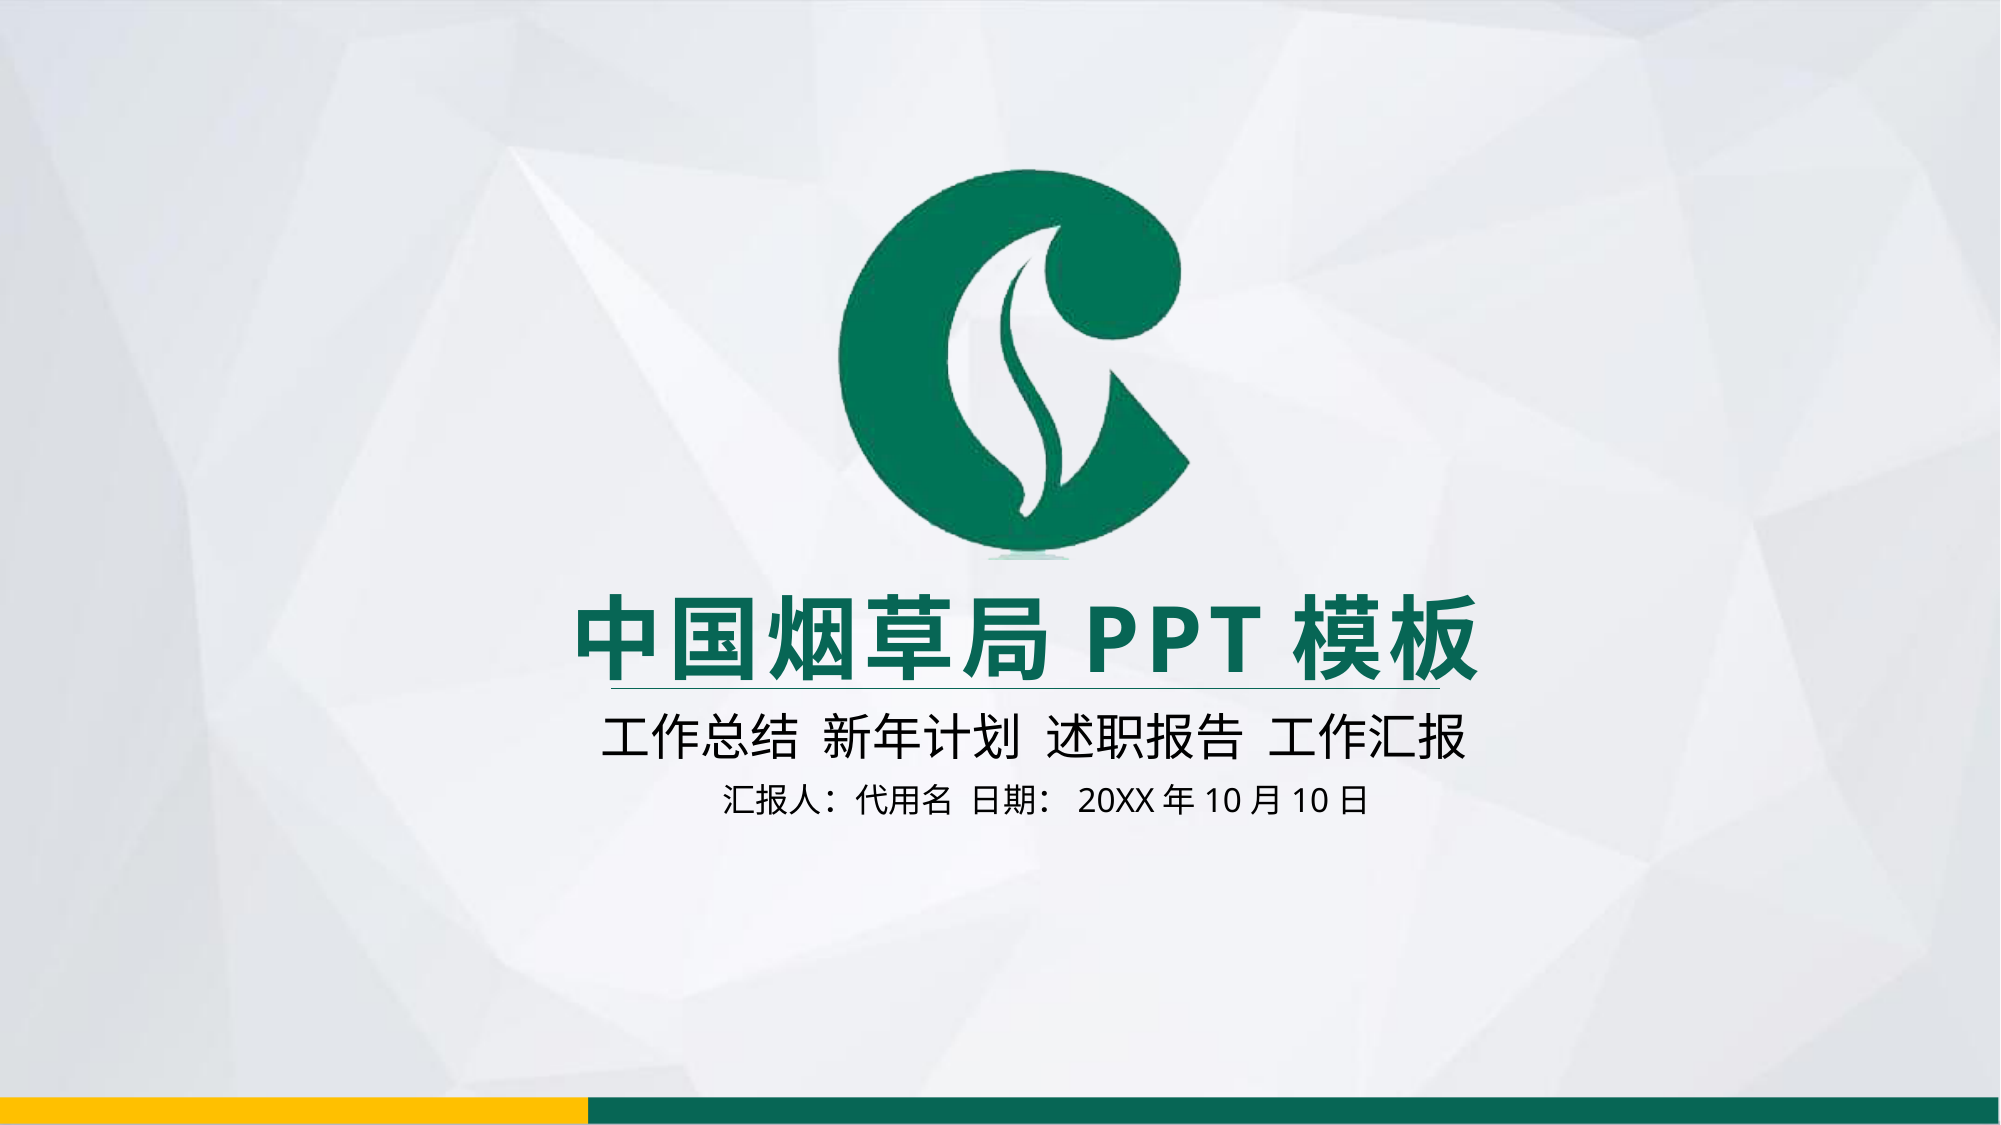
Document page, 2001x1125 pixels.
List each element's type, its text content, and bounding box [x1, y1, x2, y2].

text_box [0, 1096, 589, 1125]
text_box 中国烟草局PPT模板 [555, 573, 1496, 699]
picture [0, 0, 2001, 1125]
text_box [589, 1096, 1999, 1125]
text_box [582, 698, 1509, 828]
